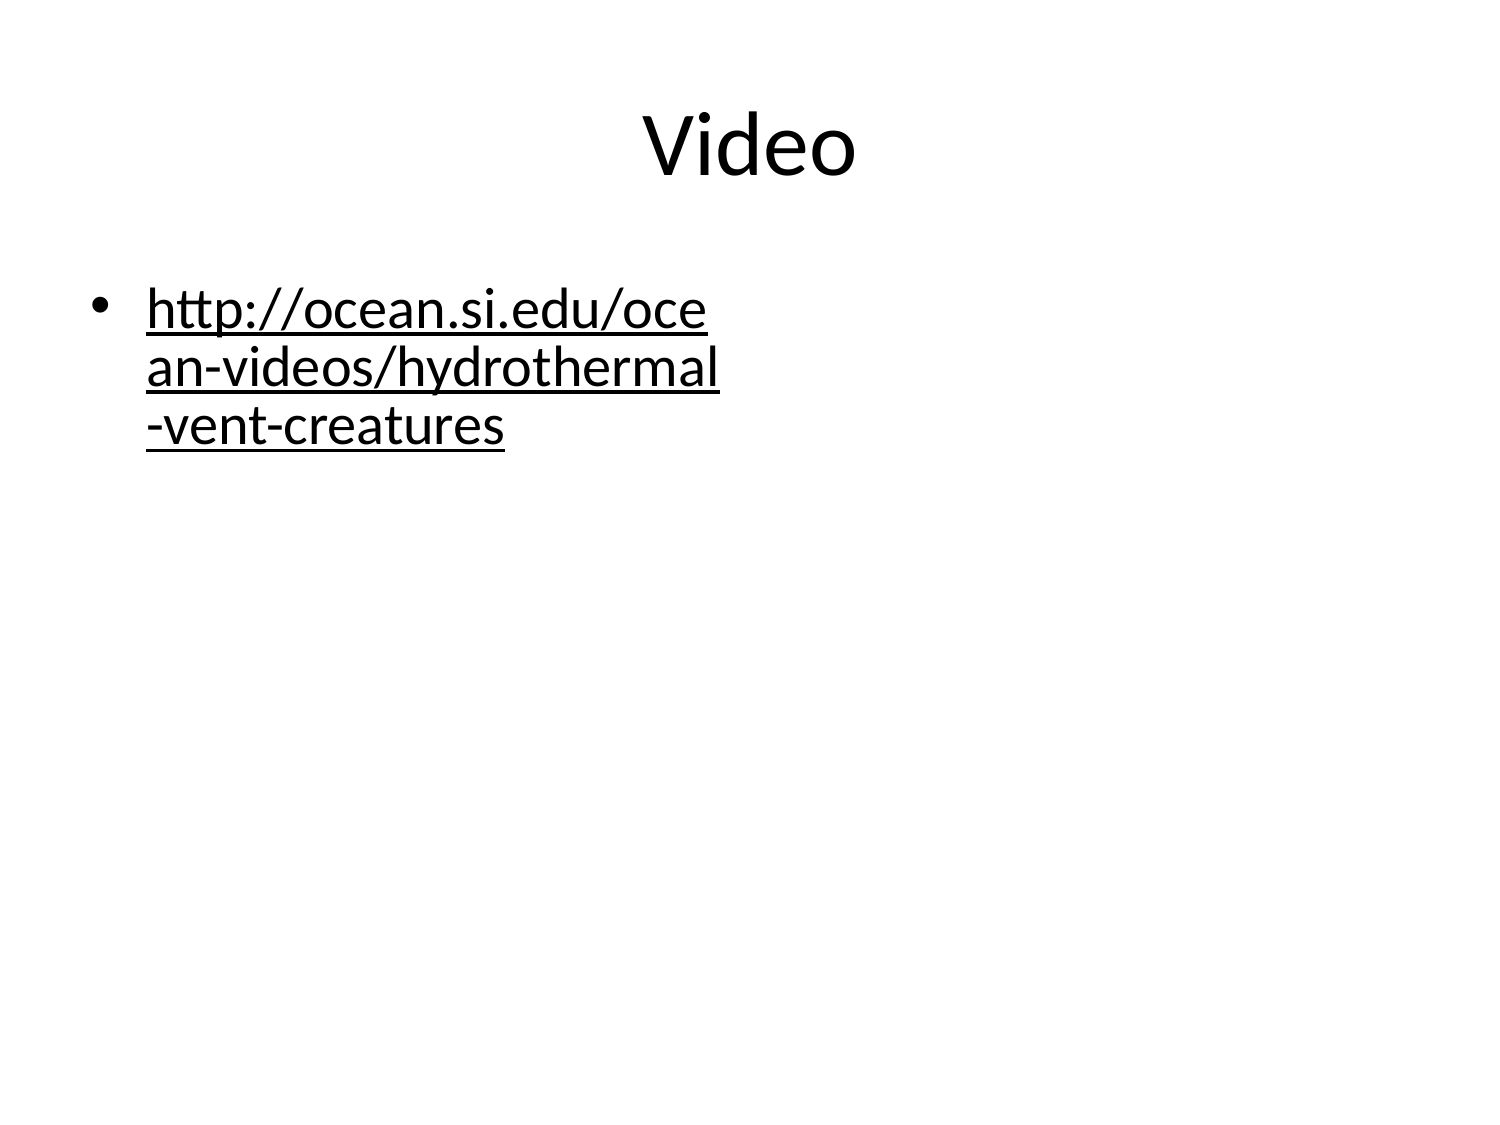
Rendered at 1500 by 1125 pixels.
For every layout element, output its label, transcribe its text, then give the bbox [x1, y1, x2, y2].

title Video [75, 45, 1425, 233]
list http://ocean.si.edu/ocean-videos/hydrothermal-vent-creatures [75, 262, 738, 1005]
